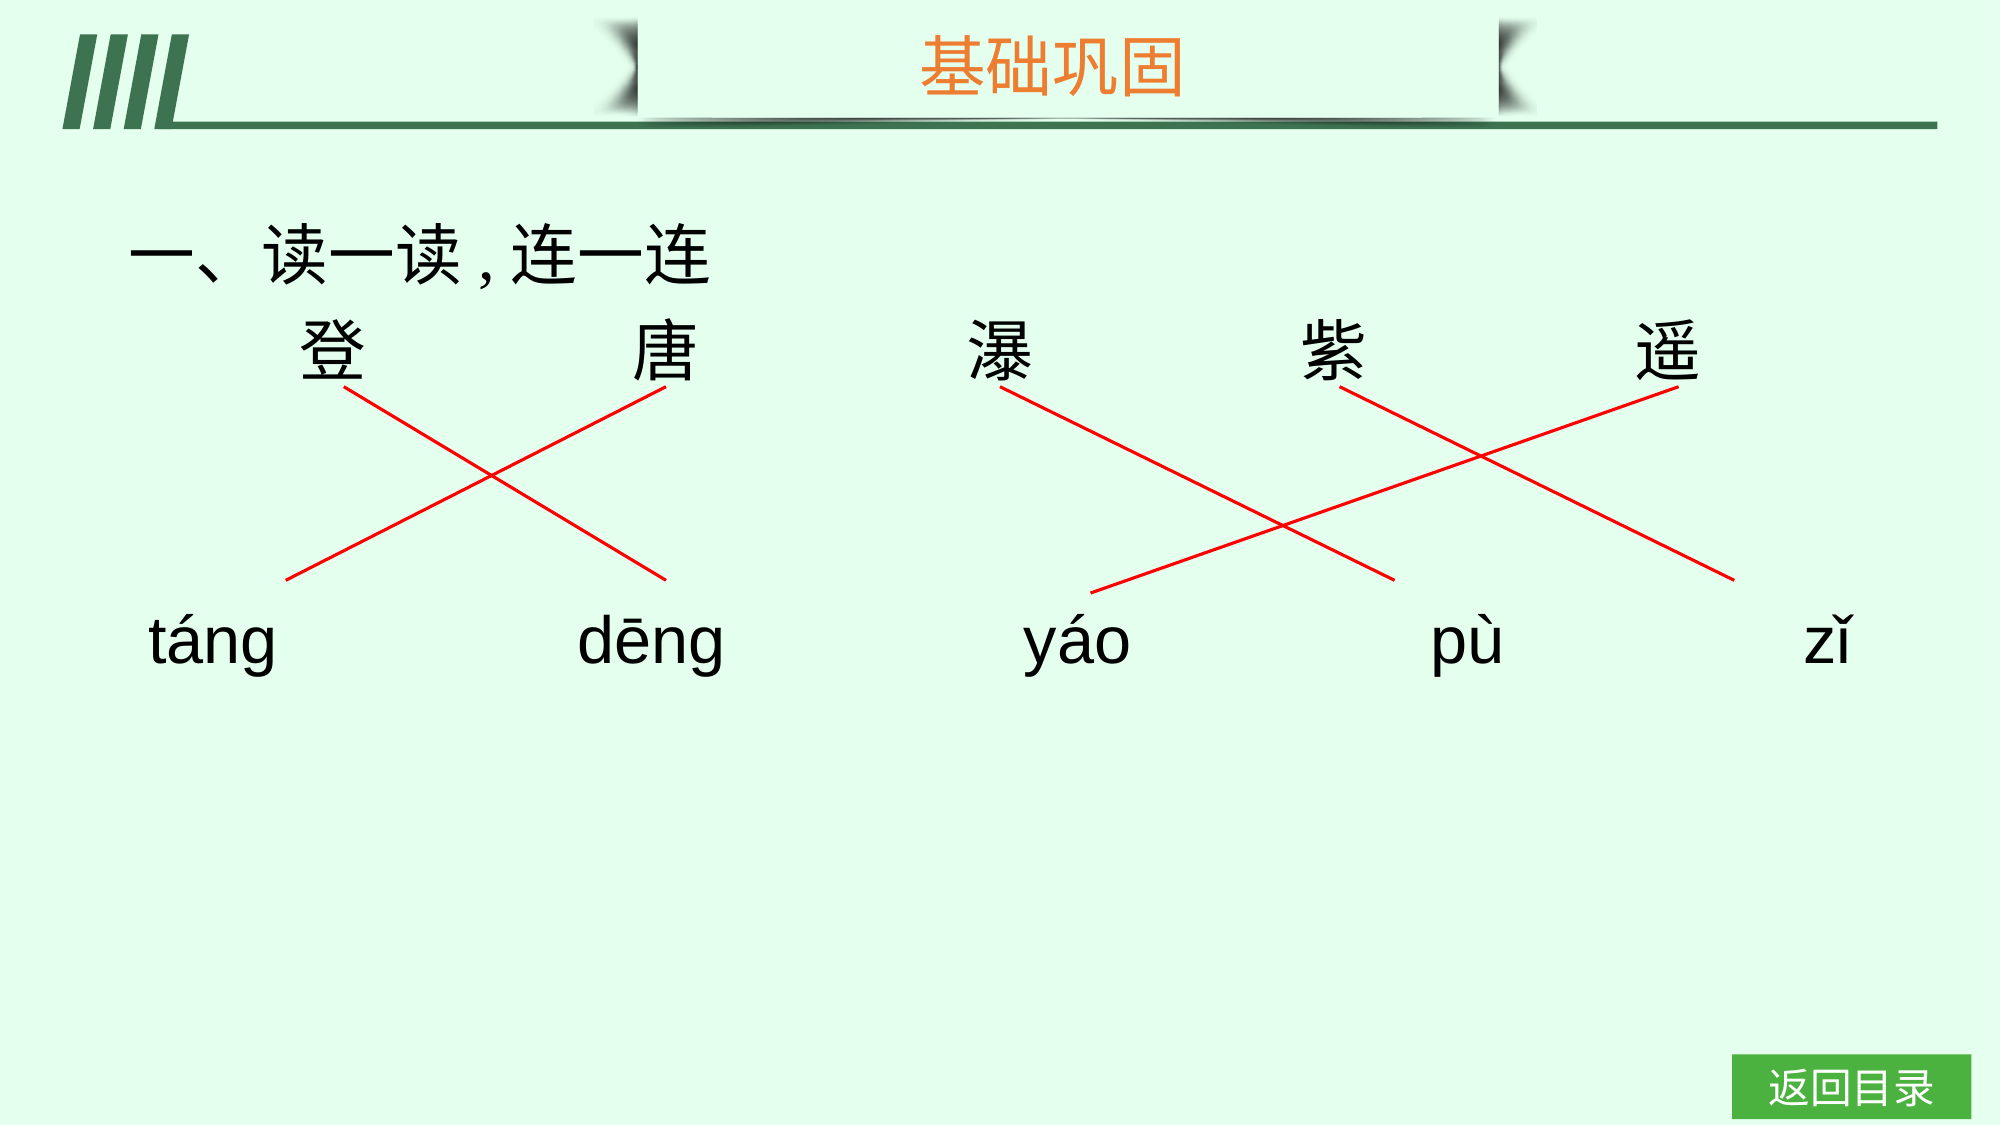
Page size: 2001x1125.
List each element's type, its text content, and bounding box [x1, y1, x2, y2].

text_box 一、读一读,连一连 登 唐 瀑 紫 遥 tánɡ dēnɡ yáo pù zǐ [113, 189, 1887, 685]
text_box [999, 386, 1090, 581]
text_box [1090, 386, 1679, 594]
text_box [594, 16, 1537, 127]
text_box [1679, 386, 1735, 581]
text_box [62, 34, 1938, 130]
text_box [285, 386, 667, 581]
